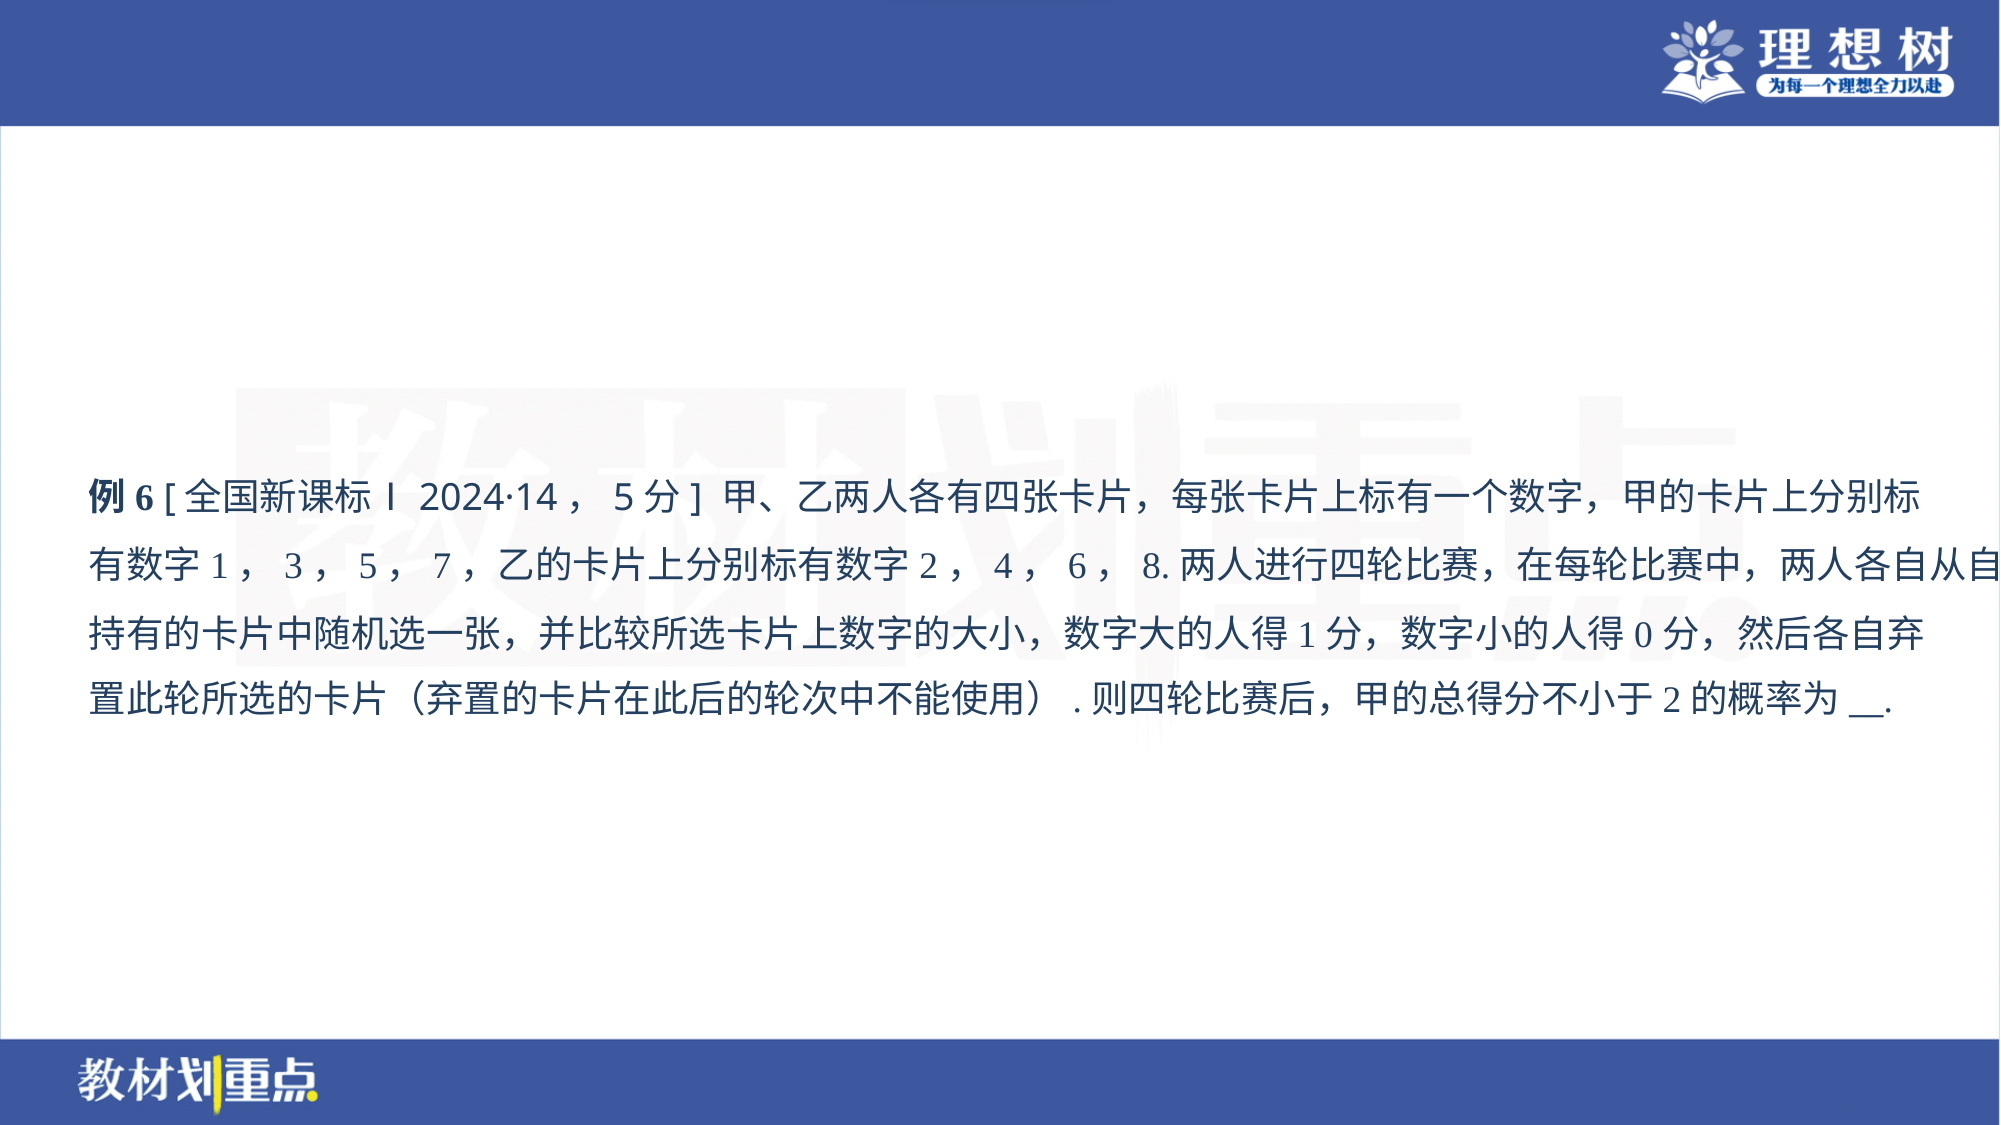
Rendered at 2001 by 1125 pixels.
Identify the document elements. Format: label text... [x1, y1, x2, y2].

text_box 例6 [全国新课标Ⅰ2024·14，5分] 甲、乙两人各有四张卡片，每张卡片上标有一个数字，甲的卡片上分别标 有数字1，3，5，7，乙的卡片上分别标有数字2，4，6，8.两人进行四轮比赛，在每轮比赛中，两人各自从自己 持有的卡片中随机选一张，并比较所选卡片上数字的大小，数字大的人得1分，数字小的人得0分，然后各自弃 置此轮所选的卡片（弃置的卡片在此后的轮次中不能使用）.则四轮比赛后，甲的总得分不小于2的概率为__. [88, 448, 1911, 713]
picture [0, 0, 2000, 1125]
